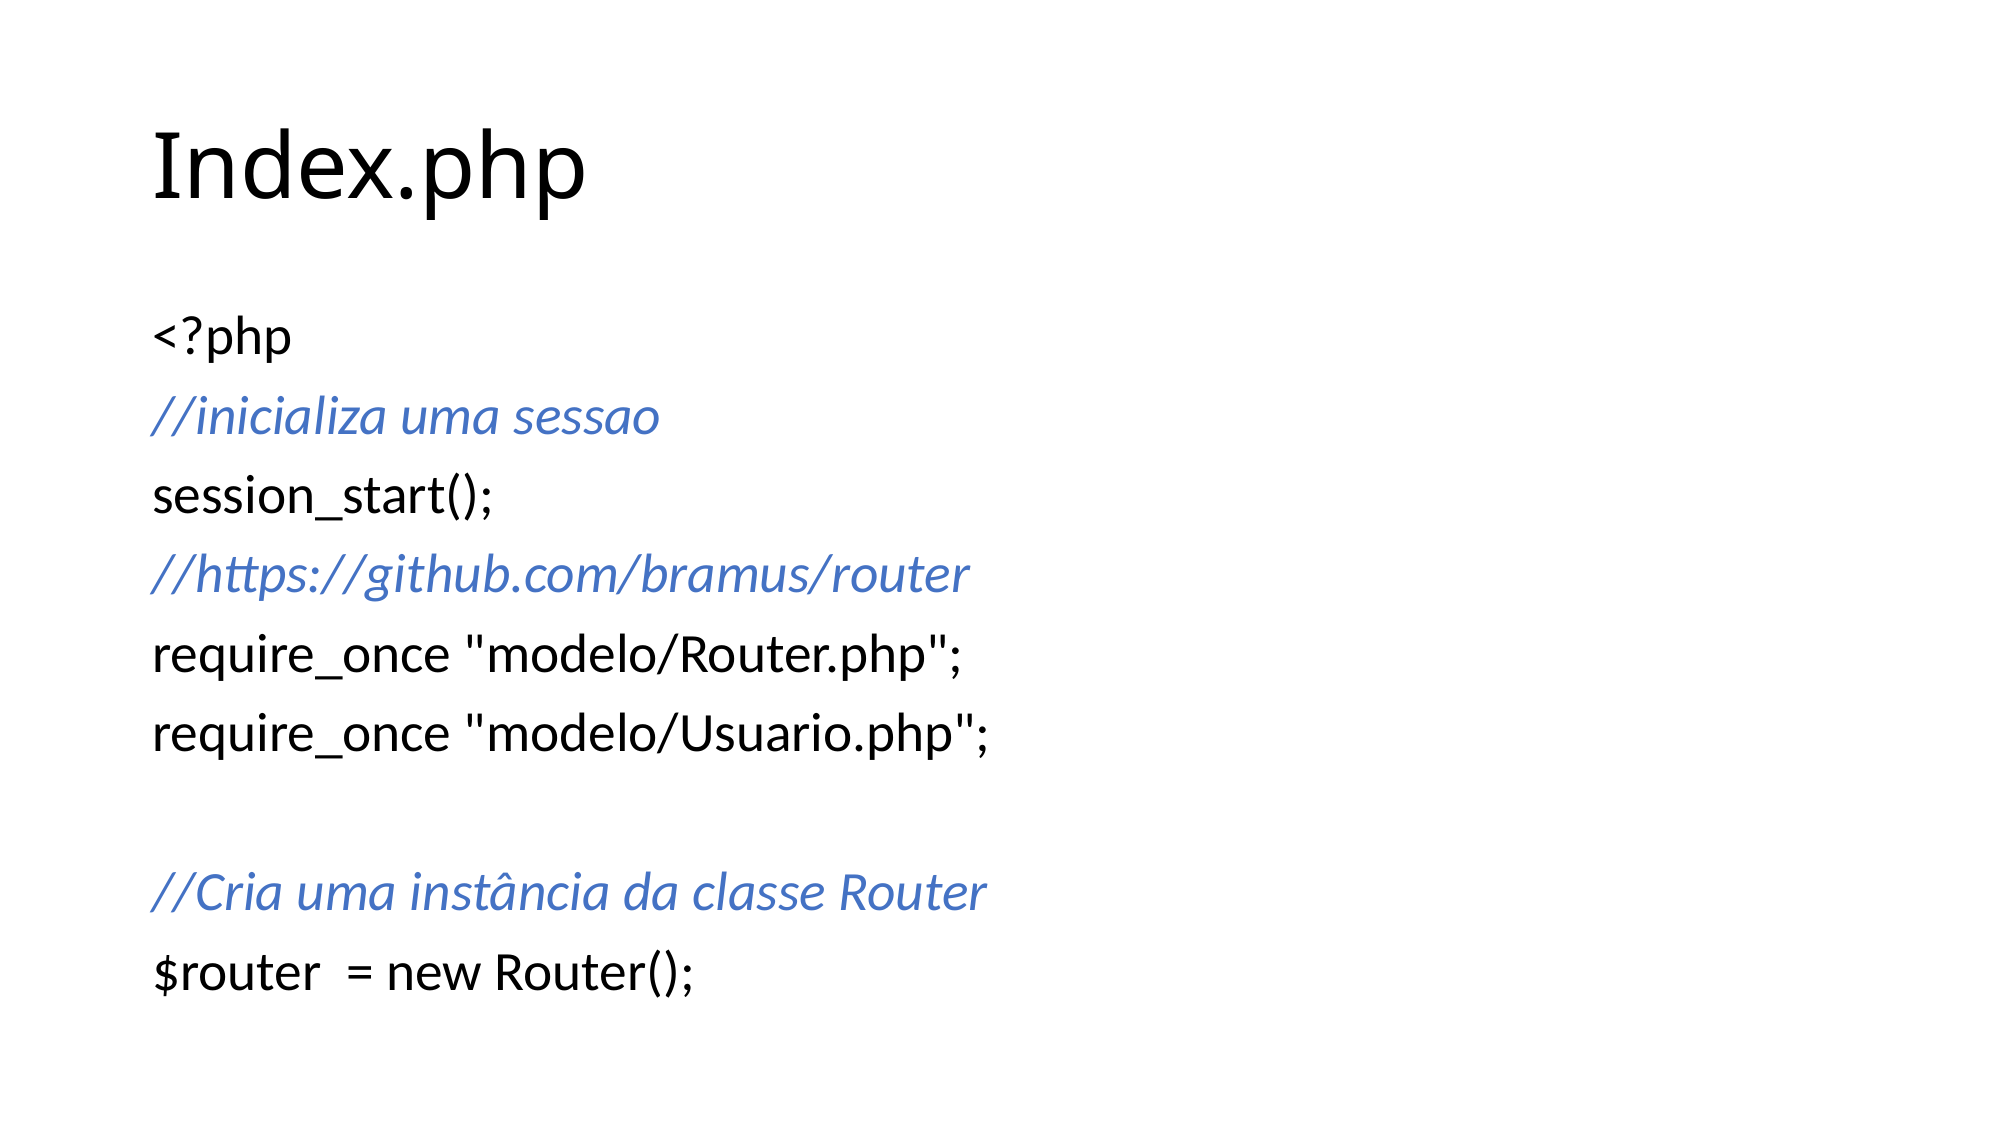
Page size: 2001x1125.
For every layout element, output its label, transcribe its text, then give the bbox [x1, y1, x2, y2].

title Index.php [137, 59, 1863, 278]
list <?php //inicializa uma sessao session_start(); //https://github.com/bramus/router require_once "modelo/Router.php"; require_once "modelo/Usuario.php"; //Cria uma instância da classe Router $router = new Router(); [137, 299, 1863, 1014]
